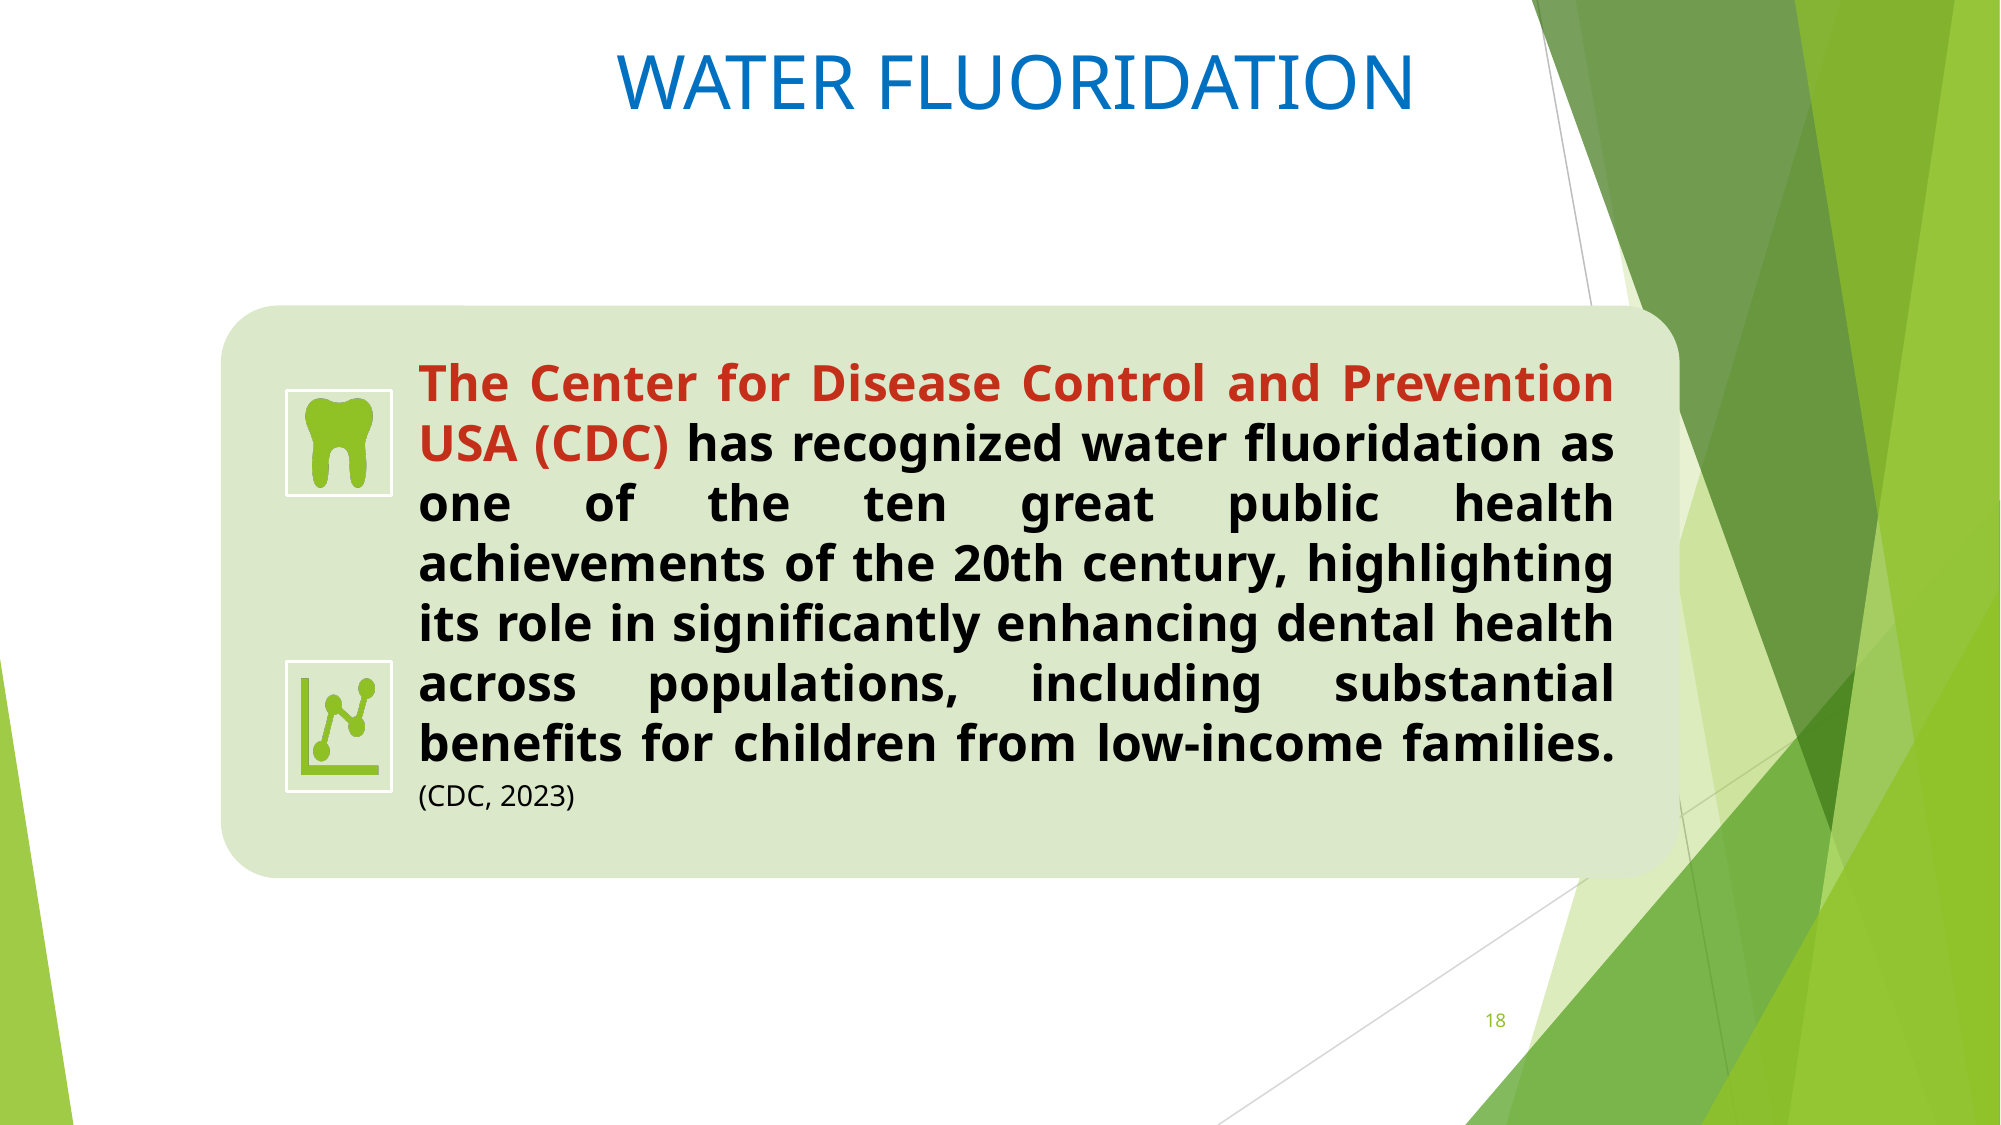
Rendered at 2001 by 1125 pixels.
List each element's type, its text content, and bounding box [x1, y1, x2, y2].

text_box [220, 184, 1680, 1094]
title WATER FLUORIDATION [287, 26, 1747, 157]
